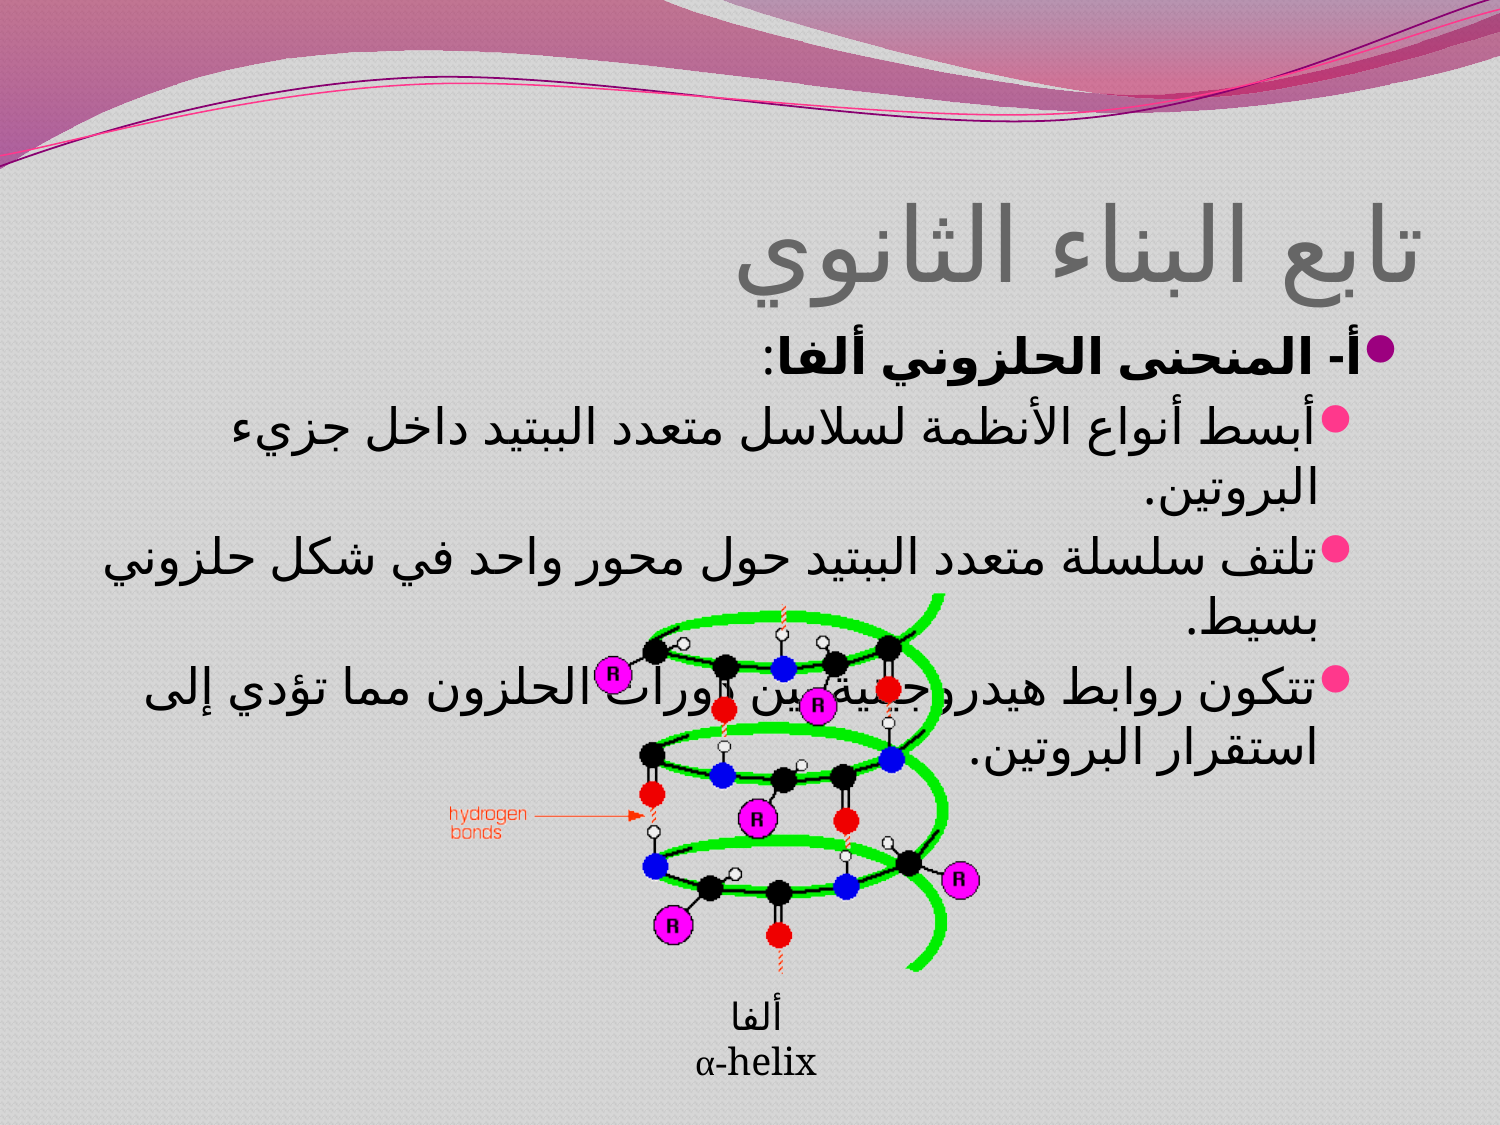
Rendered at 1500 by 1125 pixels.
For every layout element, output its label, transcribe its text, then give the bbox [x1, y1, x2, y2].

list أ- المنحنى الحلزوني ألفا: أبسط أنواع الأنظمة لسلاسل متعدد الببتيد داخل جزيء البروتين. تلتف سلسلة متعدد الببتيد حول محور واحد في شكل حلزوني بسيط. تتكون روابط هيدروجينية بين دورات الحلزون مما تؤدي إلى استقرار البروتين. [75, 317, 1425, 1038]
picture [449, 587, 982, 974]
title تابع البناء الثانوي [75, 115, 1425, 303]
text_box ألفا α-helix [674, 986, 838, 1091]
